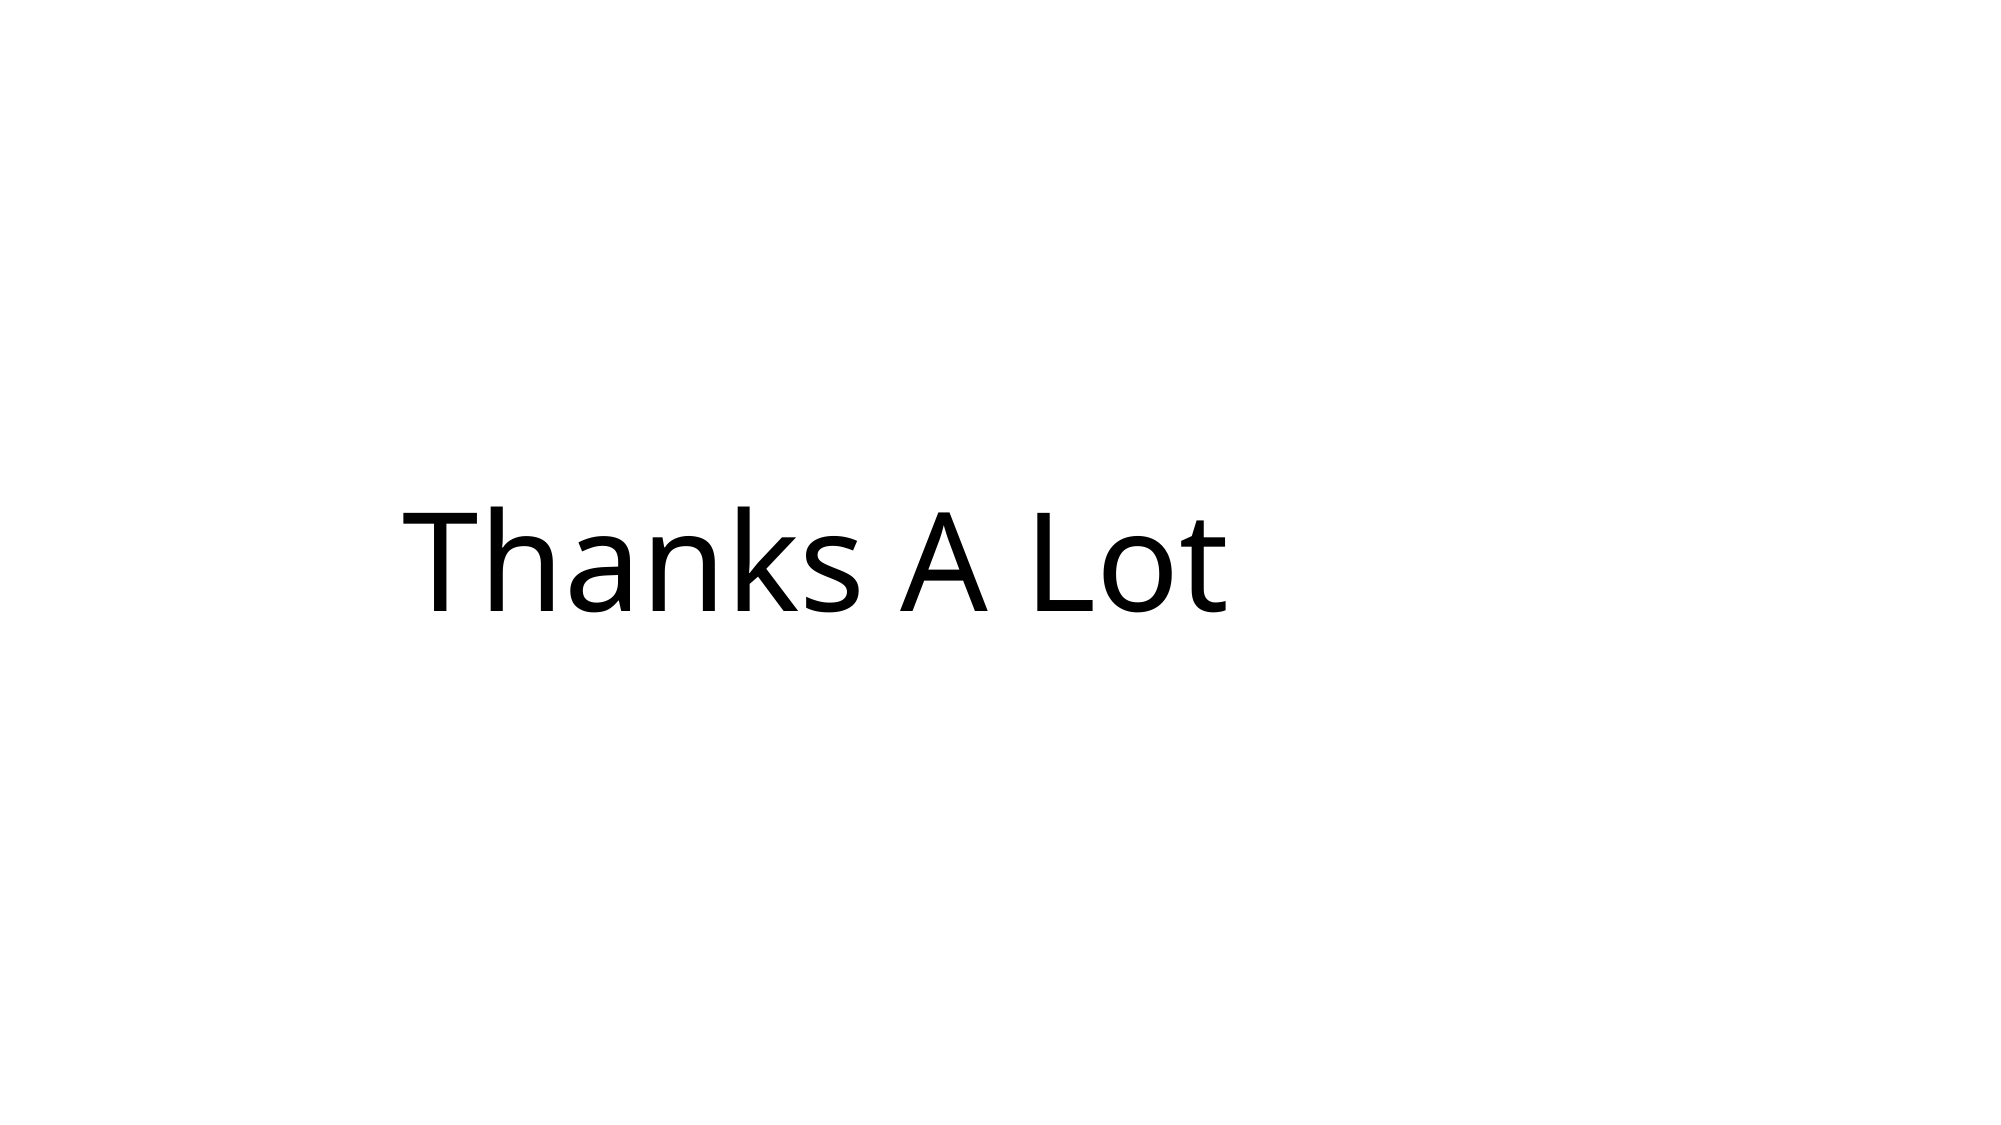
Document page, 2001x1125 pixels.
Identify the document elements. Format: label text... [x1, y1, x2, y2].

list Thanks A Lot [137, 299, 1863, 1014]
